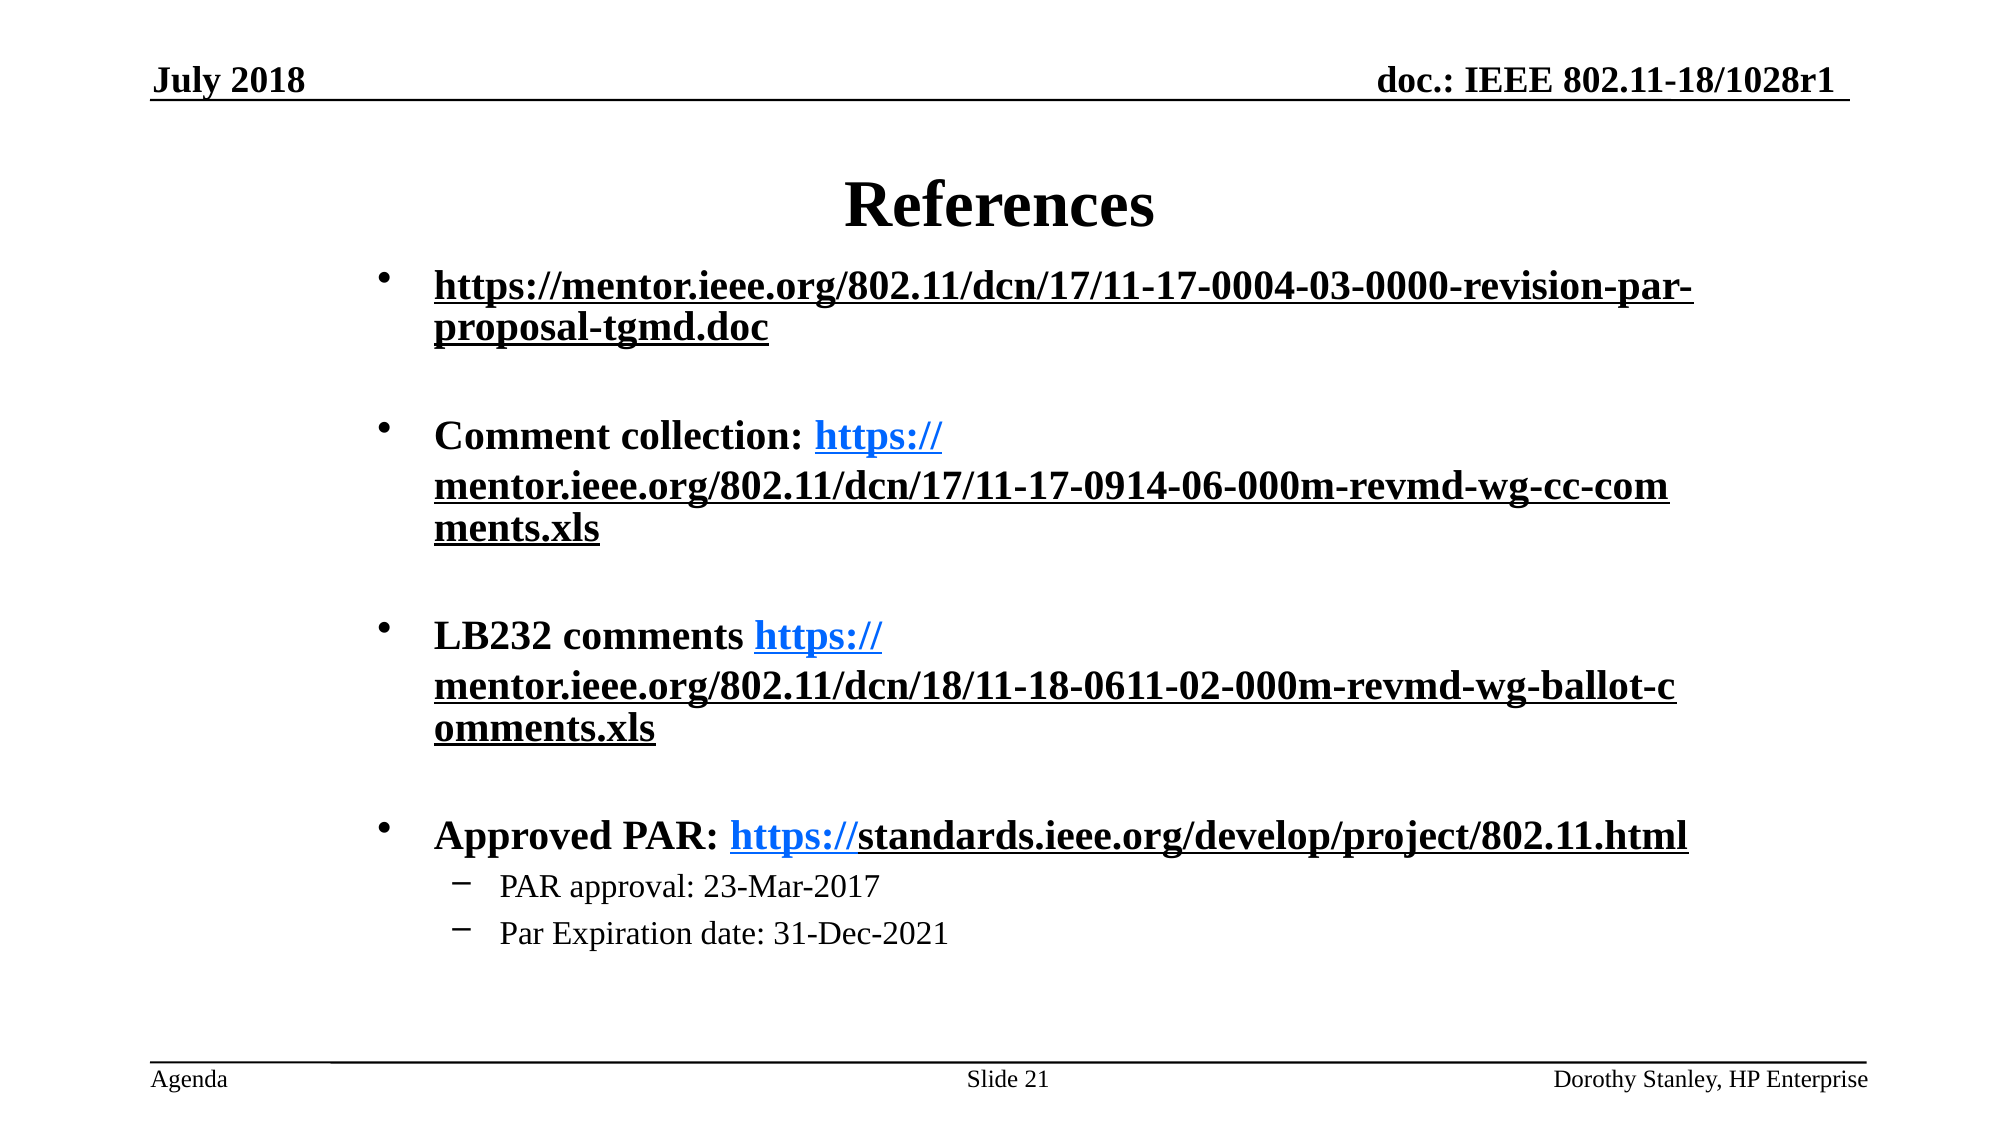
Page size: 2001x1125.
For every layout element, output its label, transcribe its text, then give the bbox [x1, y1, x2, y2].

title References [150, 112, 1850, 288]
list https://mentor.ieee.org/802.11/dcn/17/11-17-0004-03-0000-revision-par-proposal-tgmd.doc Comment collection: https://mentor.ieee.org/802.11/dcn/17/11-17-0914-06-000m-revmd-wg-cc-comments.xls LB232 comments https://mentor.ieee.org/802.11/dcn/18/11-18-0611-02-000m-revmd-wg-ballot-comments.xls Approved PAR: https://standards.ieee.org/develop/project/802.11.html PAR approval: 23-Mar-2017 Par Expiration date: 31-Dec-2021 [362, 249, 1713, 925]
footer Dorothy Stanley, HP Enterprise [1549, 1062, 1869, 1093]
slide_number Slide 21 [966, 1062, 1051, 1093]
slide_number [152, 54, 567, 100]
